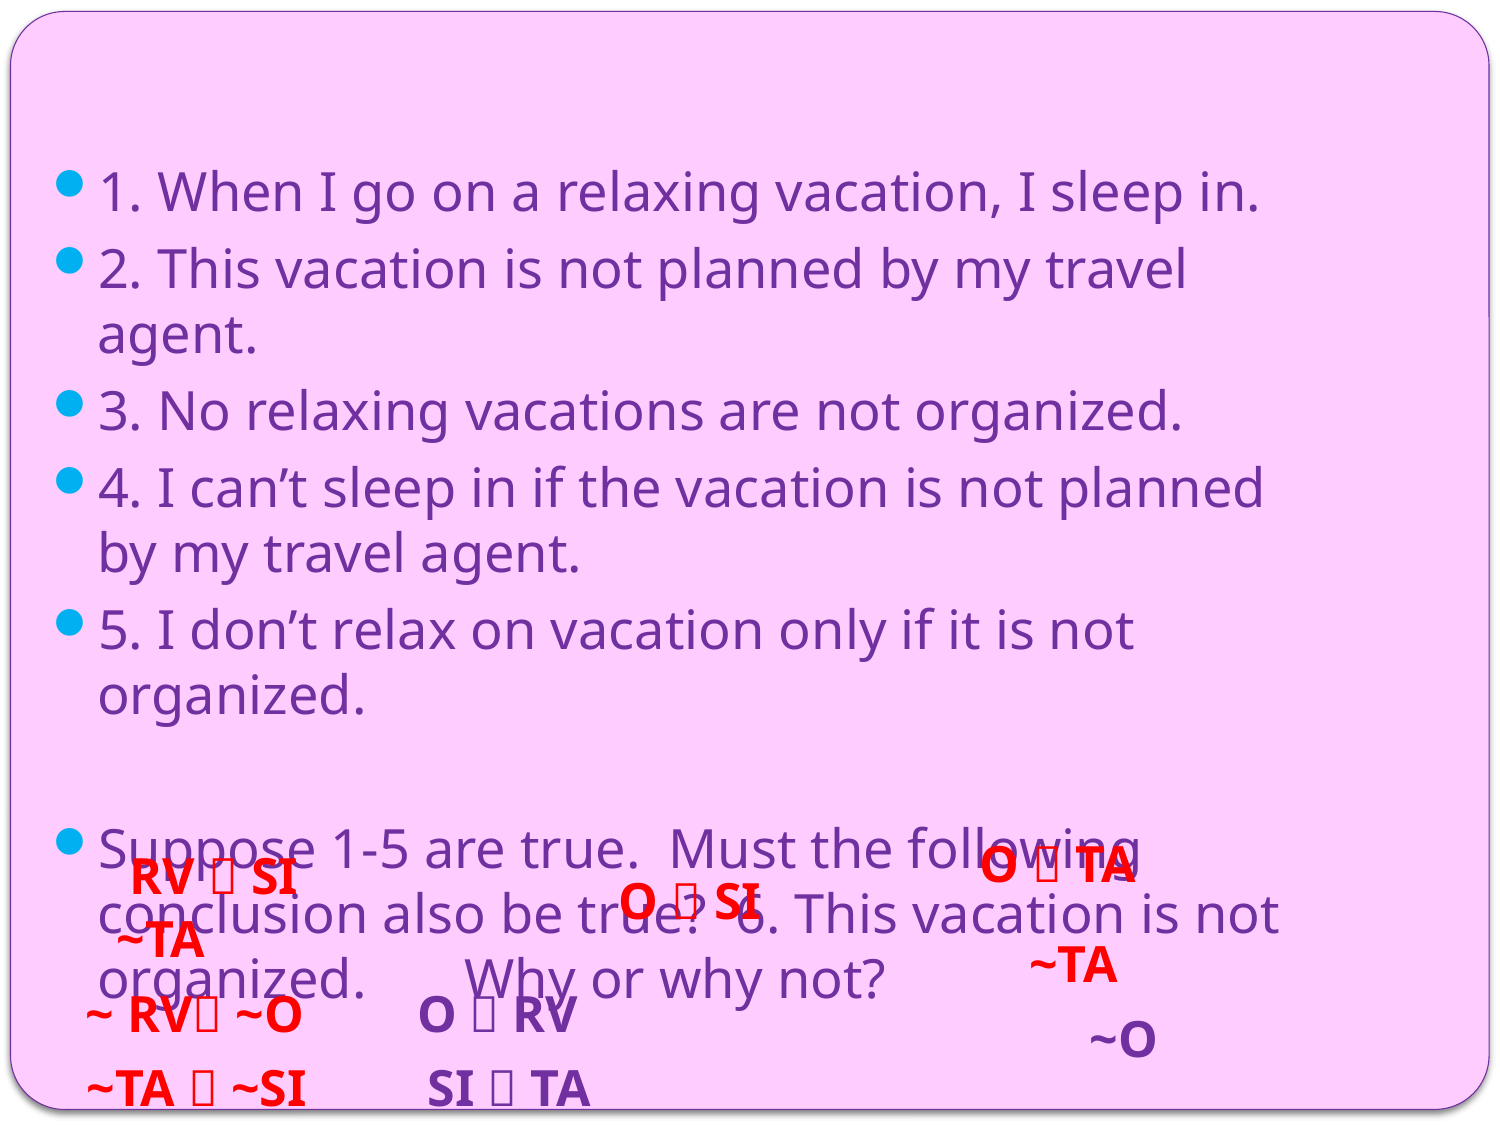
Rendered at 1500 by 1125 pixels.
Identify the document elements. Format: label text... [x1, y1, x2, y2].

text_box O  RV [363, 974, 594, 1050]
text_box O  SI [603, 862, 777, 938]
list 1. When I go on a relaxing vacation, I sleep in. 2. This vacation is not planned by my travel agent. 3. No relaxing vacations are not organized. 4. I can’t sleep in if the vacation is not planned by my travel agent. 5. I don’t relax on vacation only if it is not organized. Suppose 1-5 are true. Must the following conclusion also be true? 6. This vacation is not organized. Why or why not? [37, 149, 1313, 1063]
text_box SI  TA [374, 1049, 606, 1124]
text_box O  TA [965, 824, 1151, 900]
text_box RV  SI [114, 837, 314, 913]
text_box ~TA [101, 899, 221, 974]
text_box ~TA [1014, 924, 1133, 1000]
text_box ~TA  ~SI [72, 1049, 322, 1124]
text_box ~ RV ~O [71, 974, 320, 1050]
text_box ~O [1036, 999, 1173, 1075]
